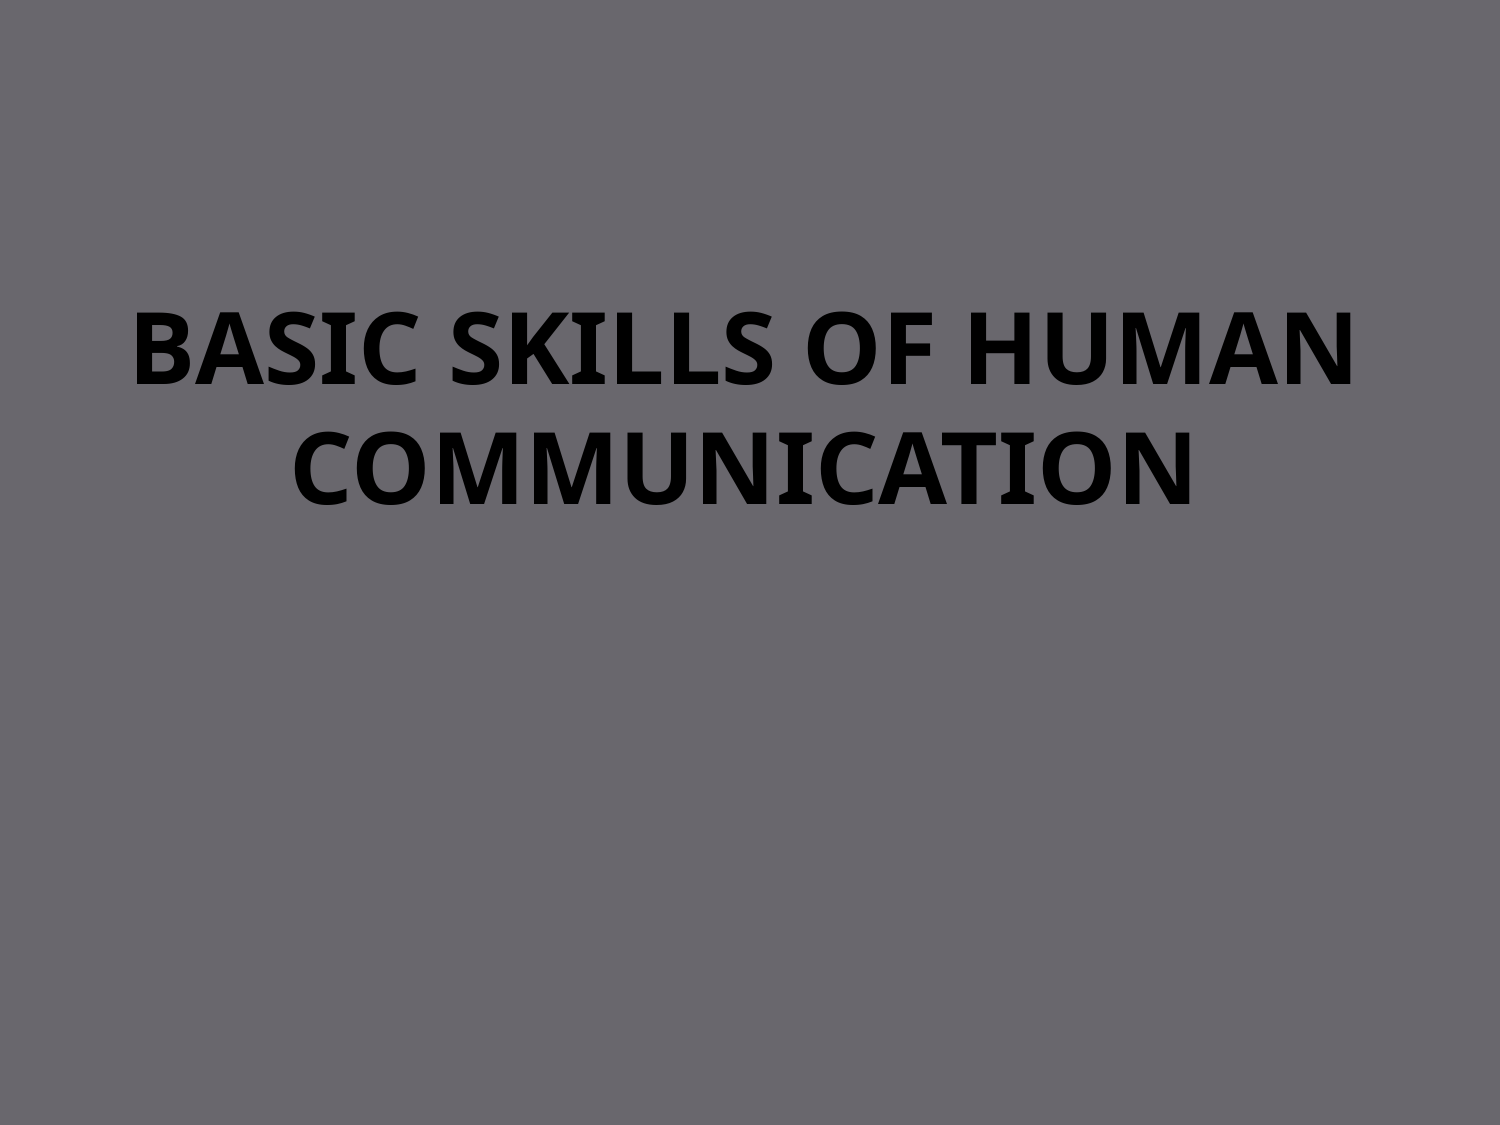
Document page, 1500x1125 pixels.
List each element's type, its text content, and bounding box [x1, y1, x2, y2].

title Basic skills of human communication [69, 224, 1420, 525]
